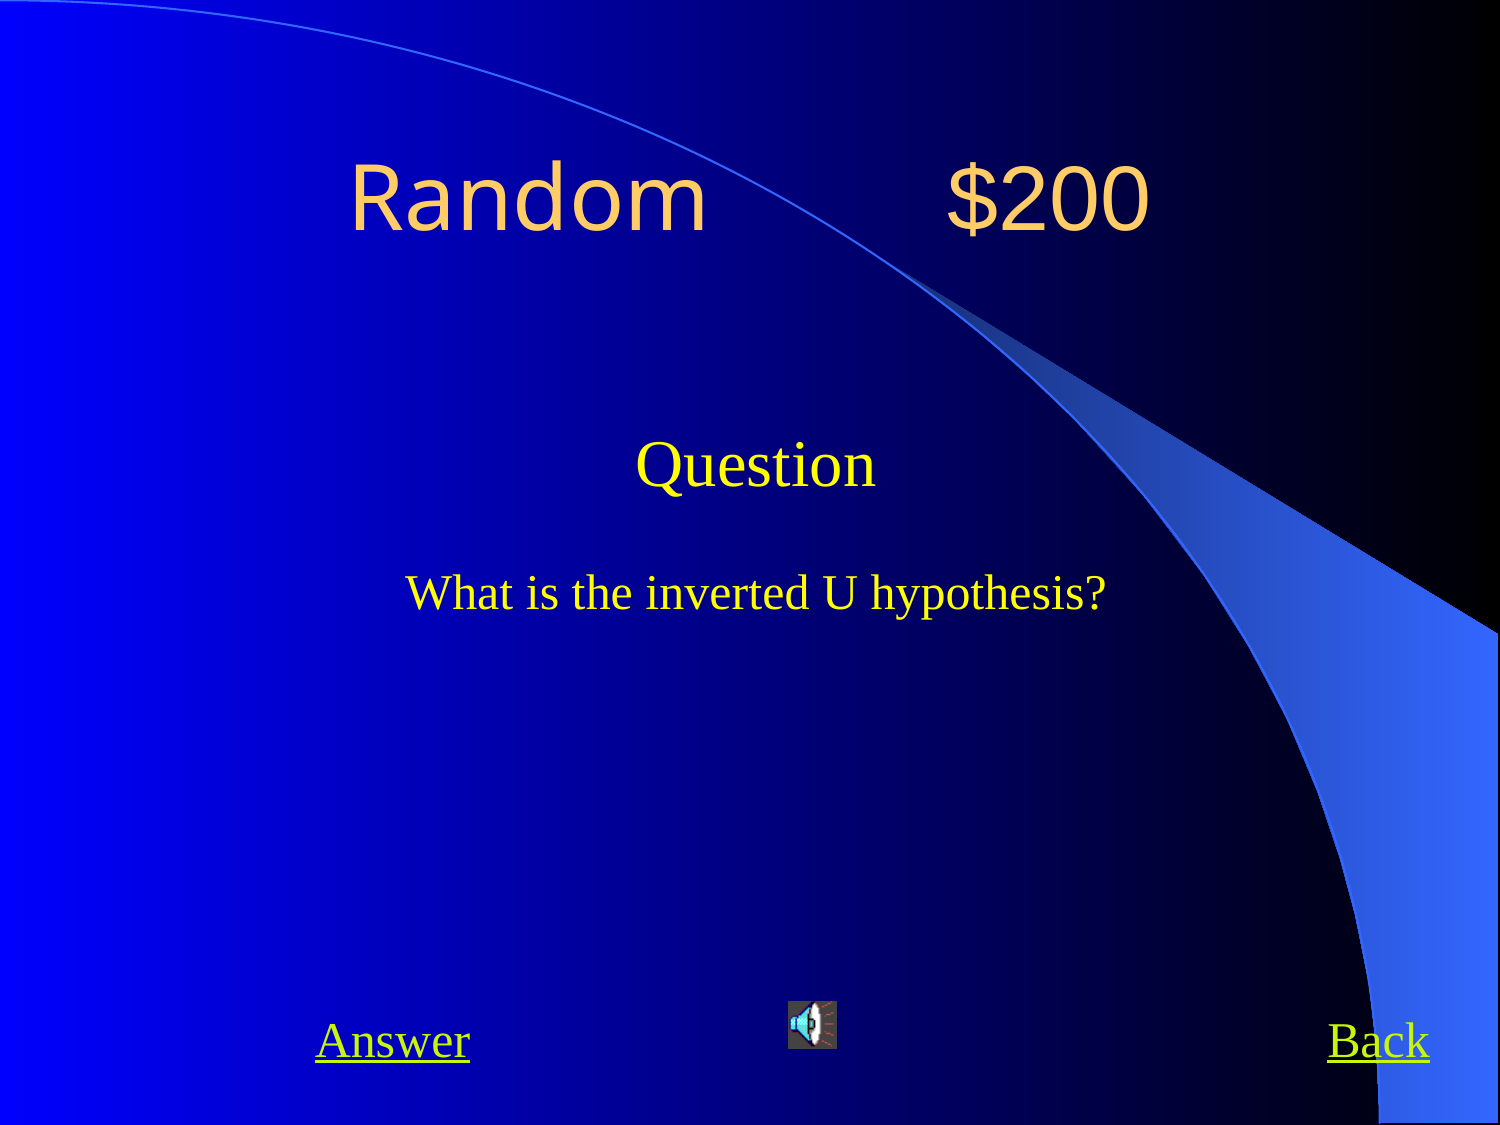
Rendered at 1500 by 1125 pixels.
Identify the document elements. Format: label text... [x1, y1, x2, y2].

picture [787, 999, 838, 1051]
text_box Question What is the inverted U hypothesis? [99, 412, 1413, 628]
text_box Back [1312, 999, 1446, 1075]
text_box Answer [300, 999, 625, 1075]
title Random $200 [112, 99, 1388, 288]
